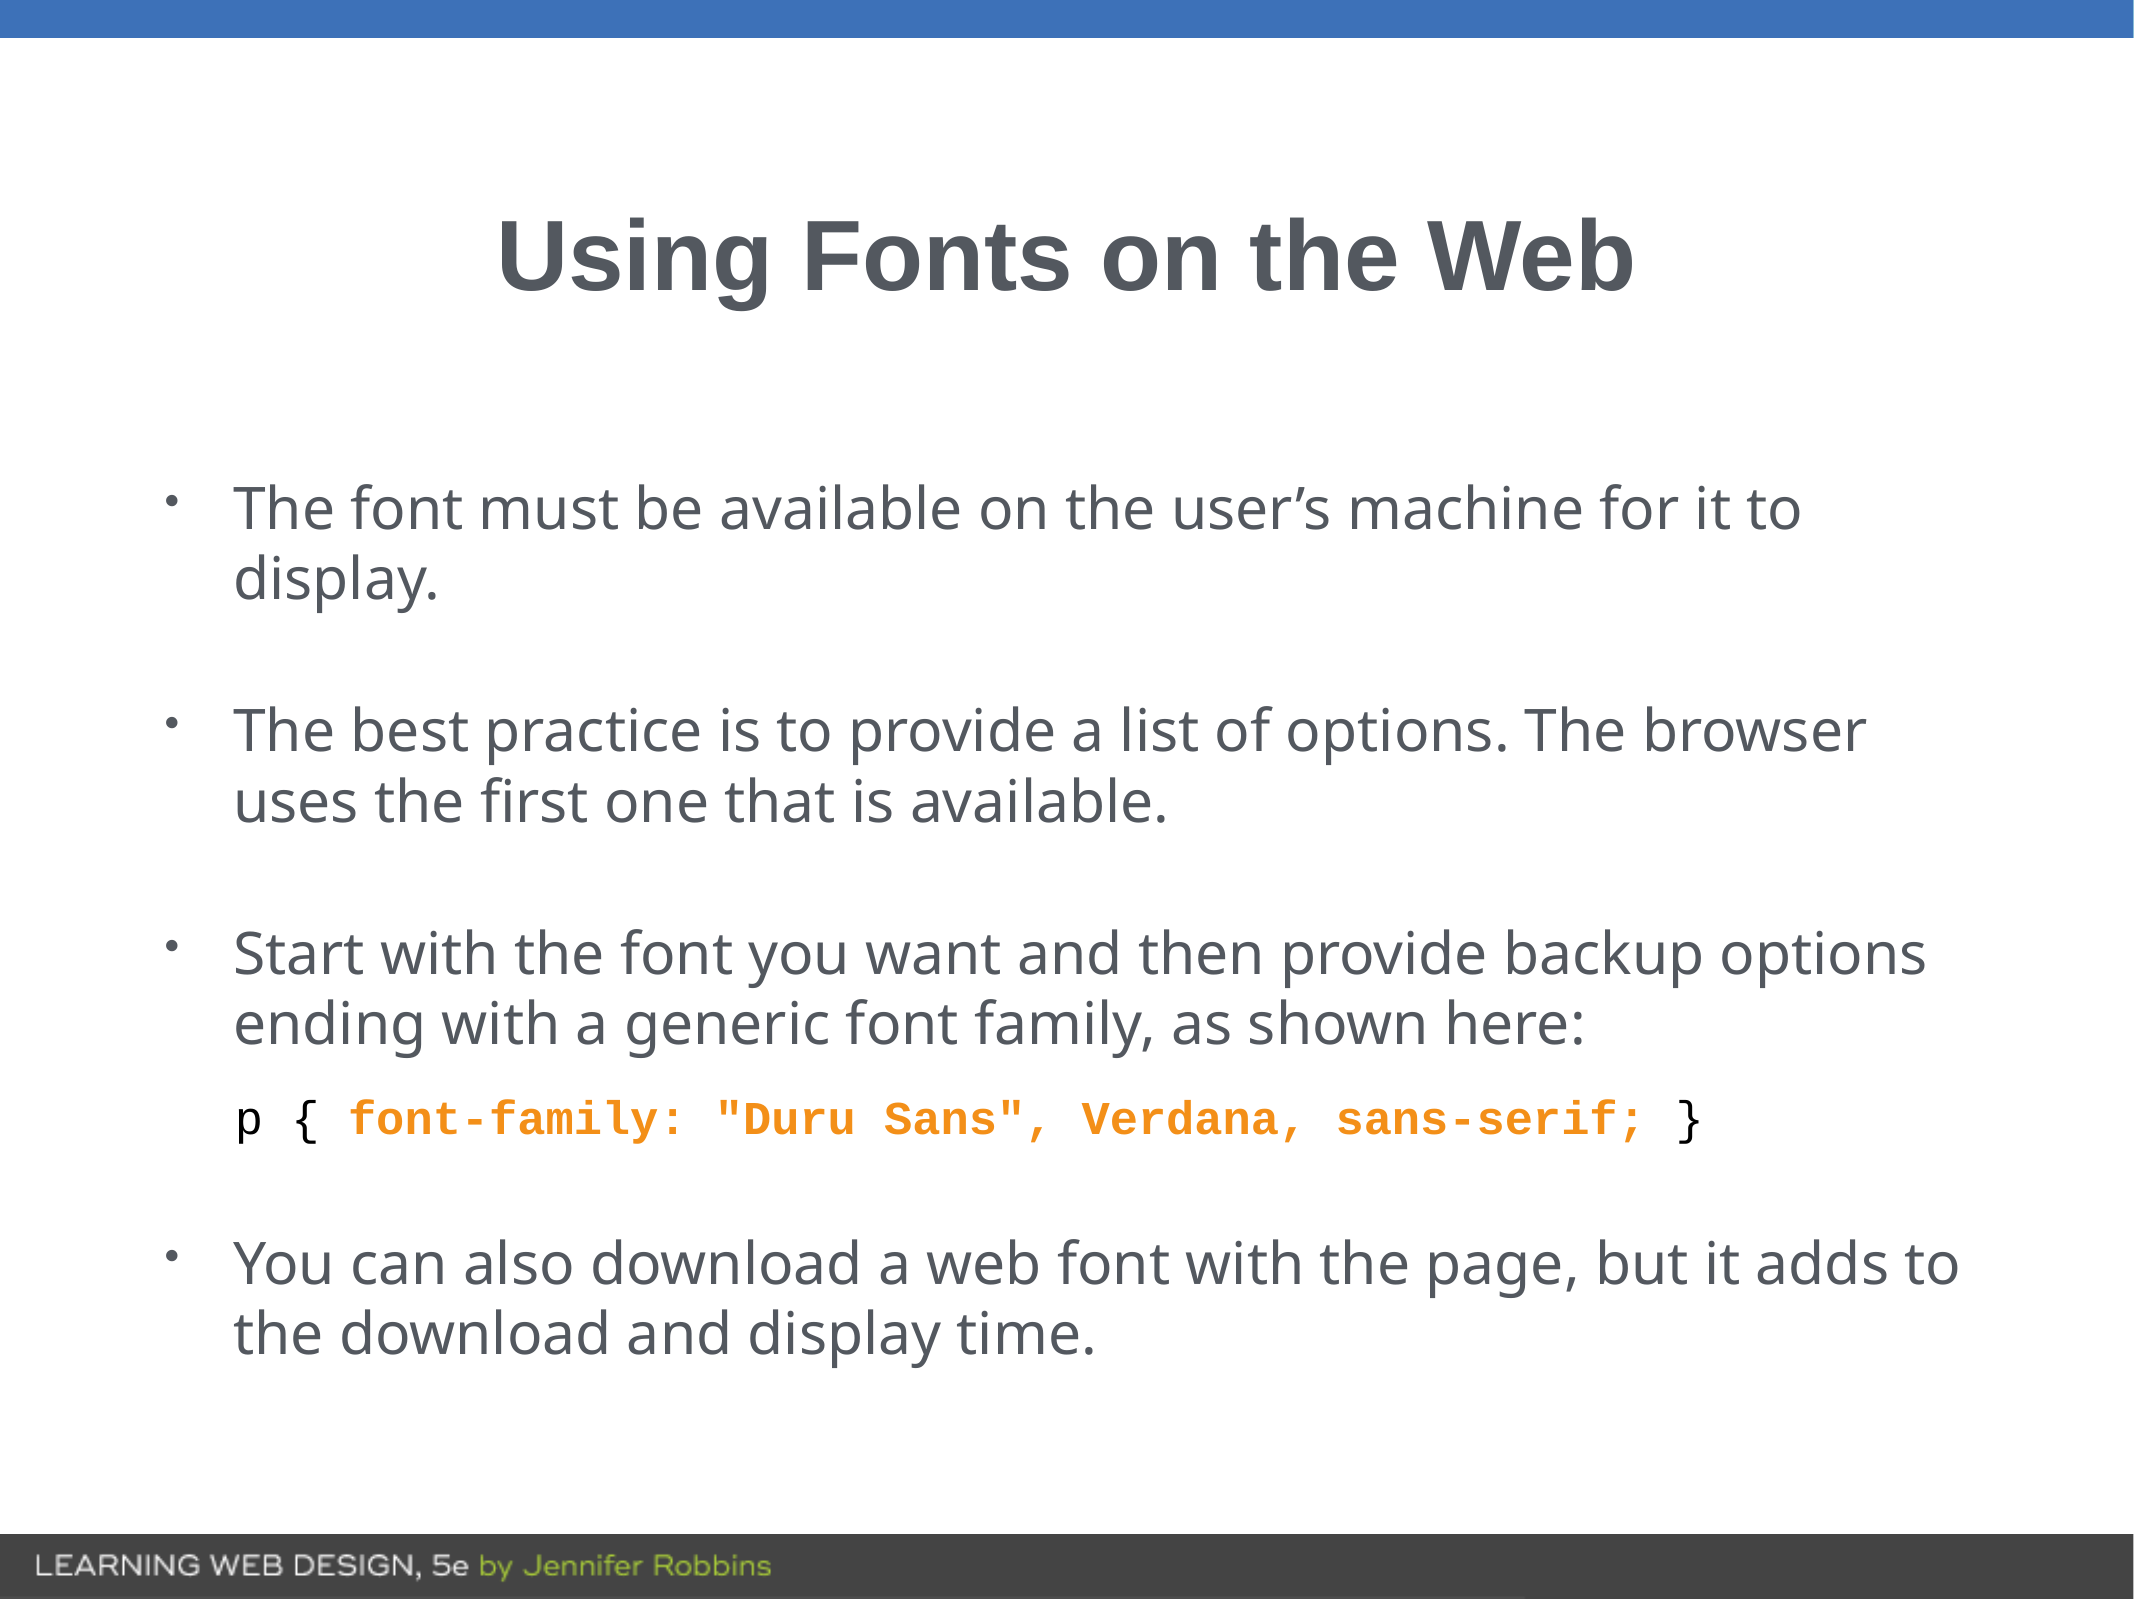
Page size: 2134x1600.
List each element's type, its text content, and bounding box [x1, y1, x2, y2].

title Using Fonts on the Web [155, 72, 1978, 428]
picture [0, 1534, 2134, 1599]
list The font must be available on the user’s machine for it to display. The best practice is to provide a list of options. The browser uses the first one that is available. Start with the font you want and then provide backup options ending with a generic font family, as shown here: p { font-family: "Duru Sans", Verdana, sans-serif; } You can also download a web font with the page, but it adds to the download and display time. [155, 461, 1978, 1378]
